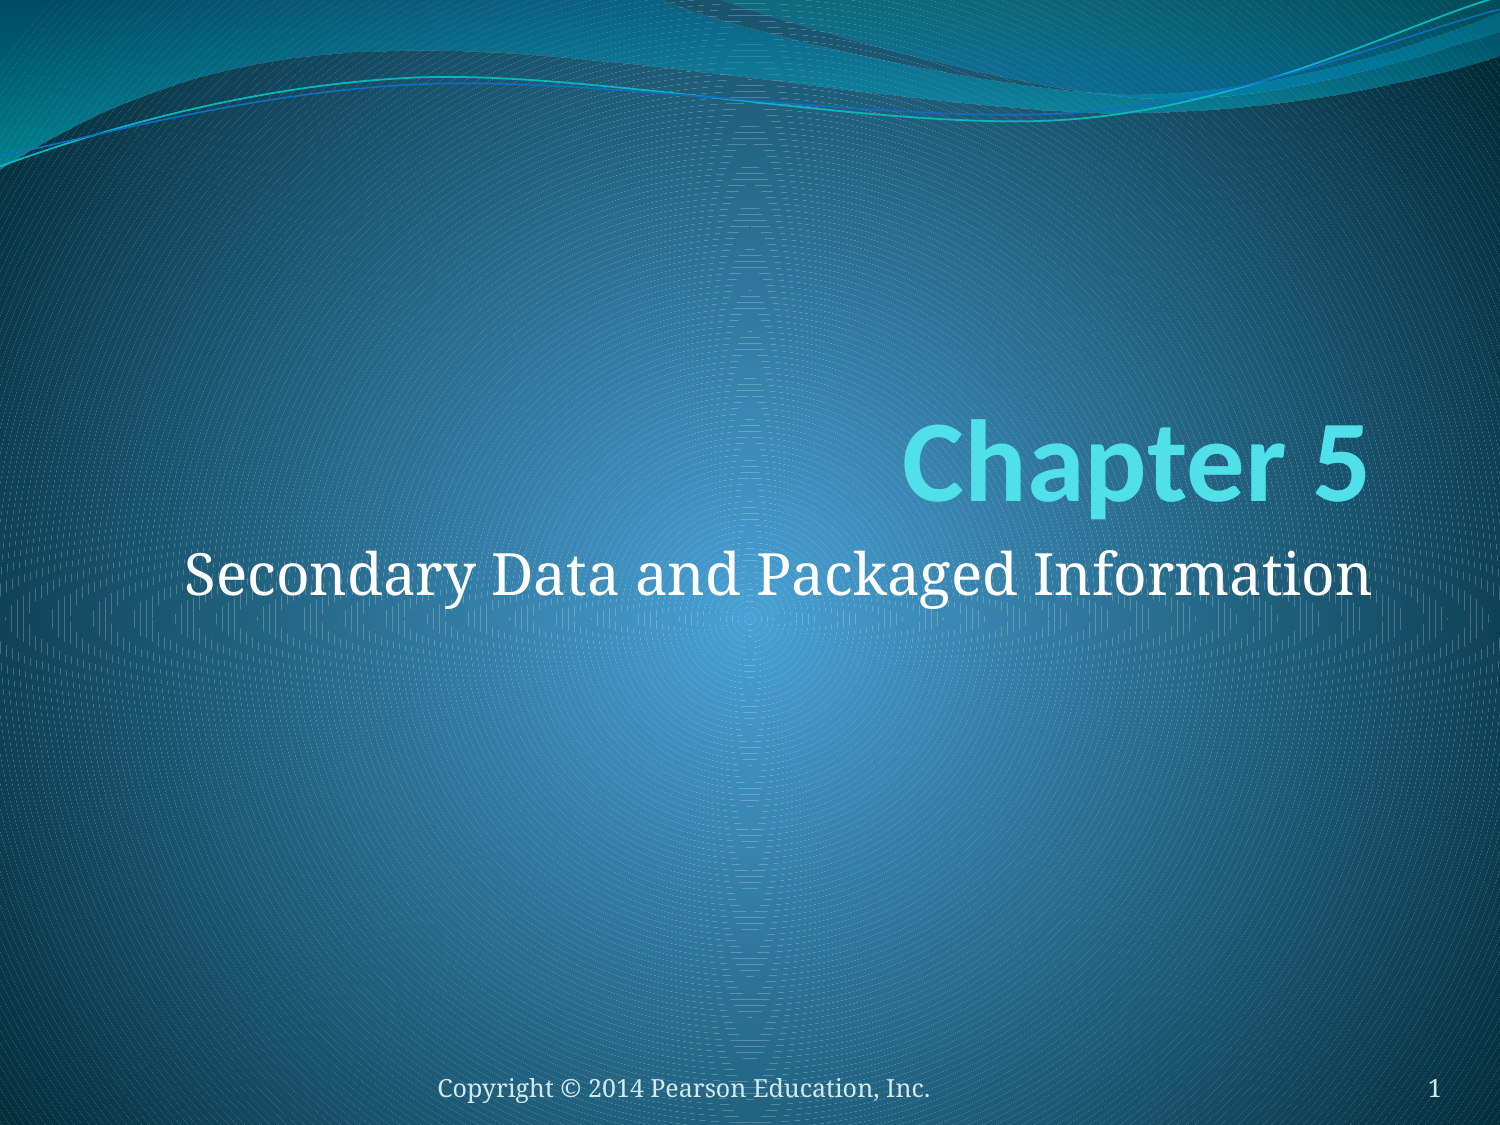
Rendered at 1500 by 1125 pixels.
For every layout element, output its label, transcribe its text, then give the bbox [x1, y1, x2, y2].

slide_number 1 [1316, 1046, 1442, 1107]
title Chapter 5 [87, 224, 1376, 526]
footer Copyright © 2014 Pearson Education, Inc. [437, 1042, 988, 1103]
subtitle Secondary Data and Packaged Information [87, 529, 1377, 818]
